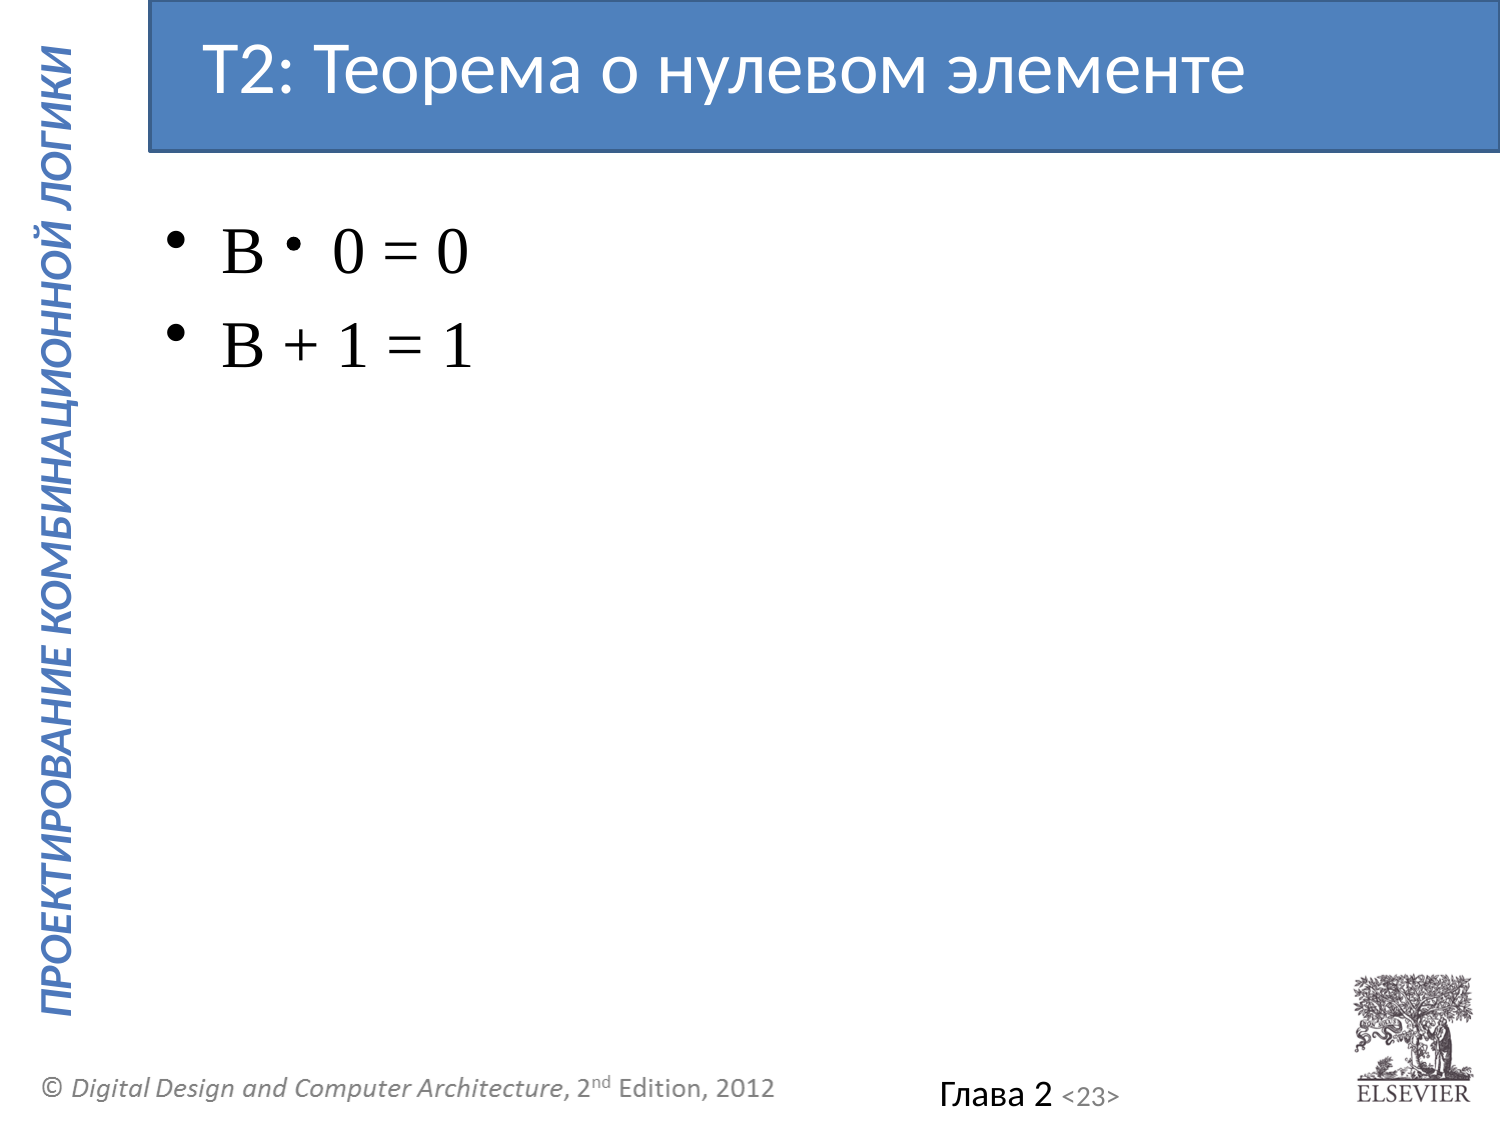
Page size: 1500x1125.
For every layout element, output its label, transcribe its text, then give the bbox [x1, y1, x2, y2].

picture [0, 0, 1500, 1125]
text_box B 0 = 0 B + 1 = 1 [150, 199, 1450, 1013]
text_box [287, 237, 300, 250]
text_box T2: Теорема о нулевом элементе [187, 11, 1488, 116]
